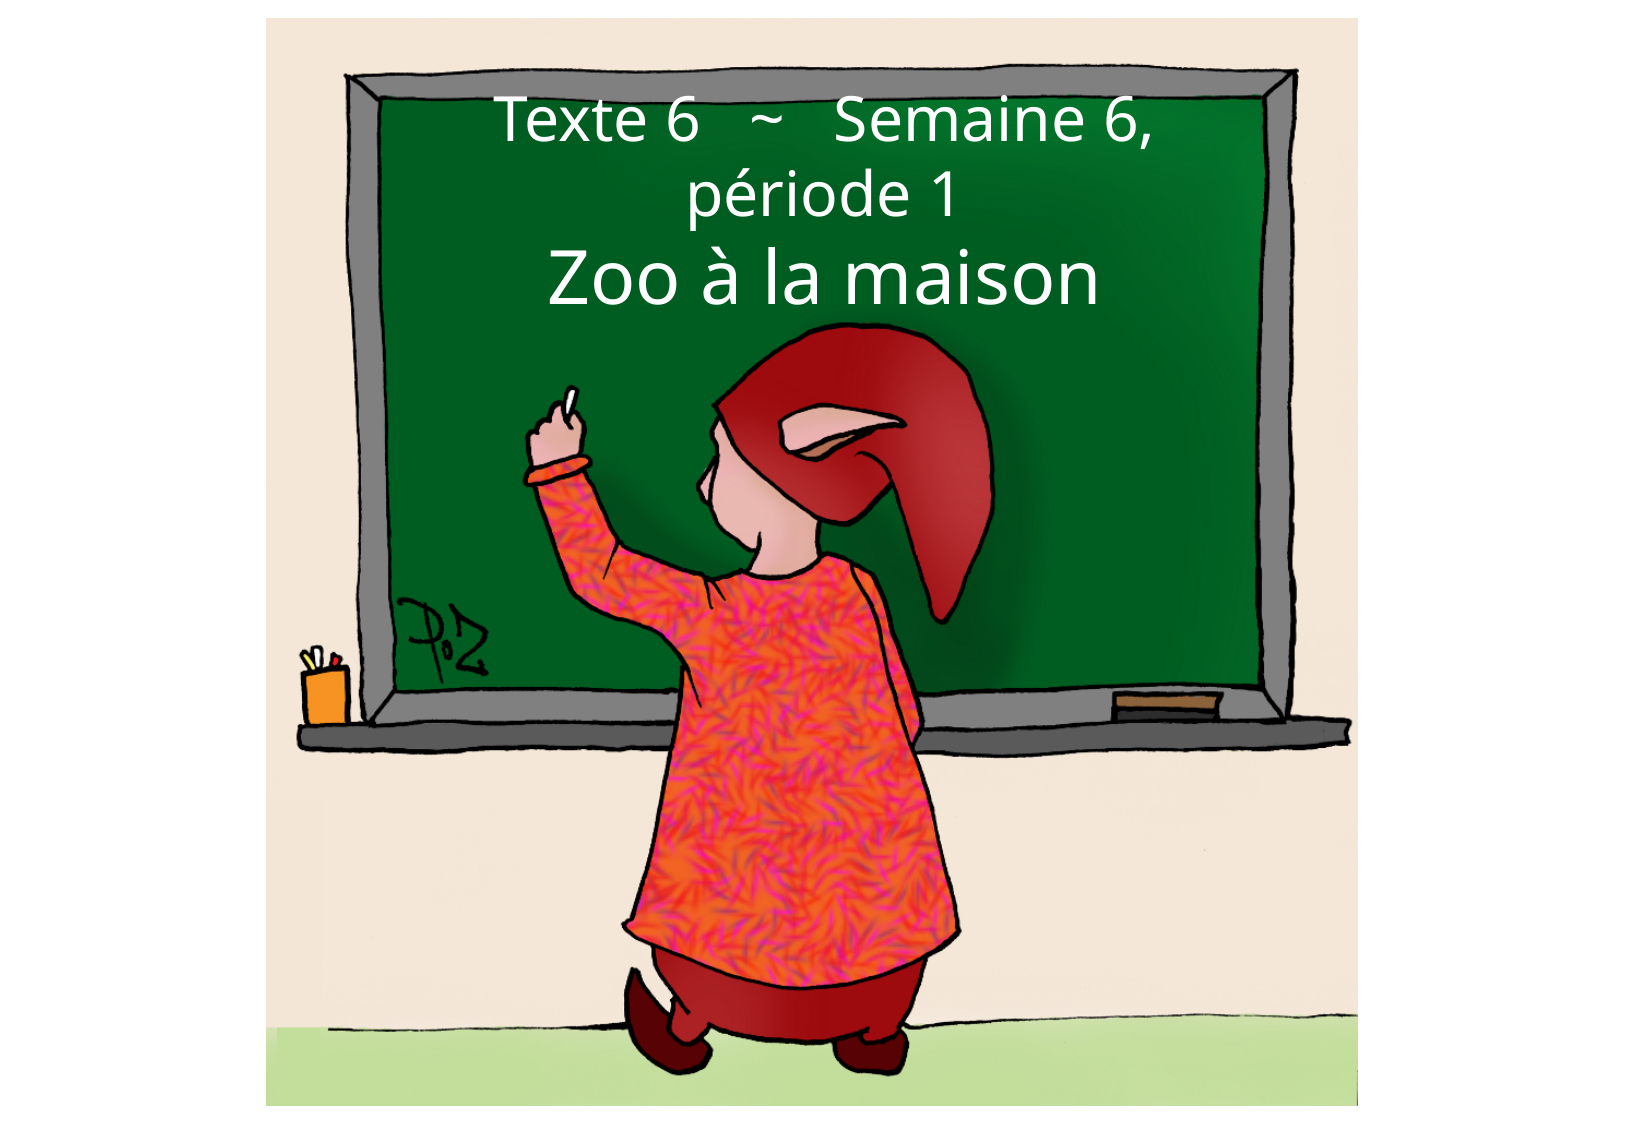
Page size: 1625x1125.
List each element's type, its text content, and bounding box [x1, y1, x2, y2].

text_box Texte 6 ~ Semaine 6, période 1 Zoo à la maison [377, 101, 1273, 297]
picture [266, 18, 1358, 1106]
